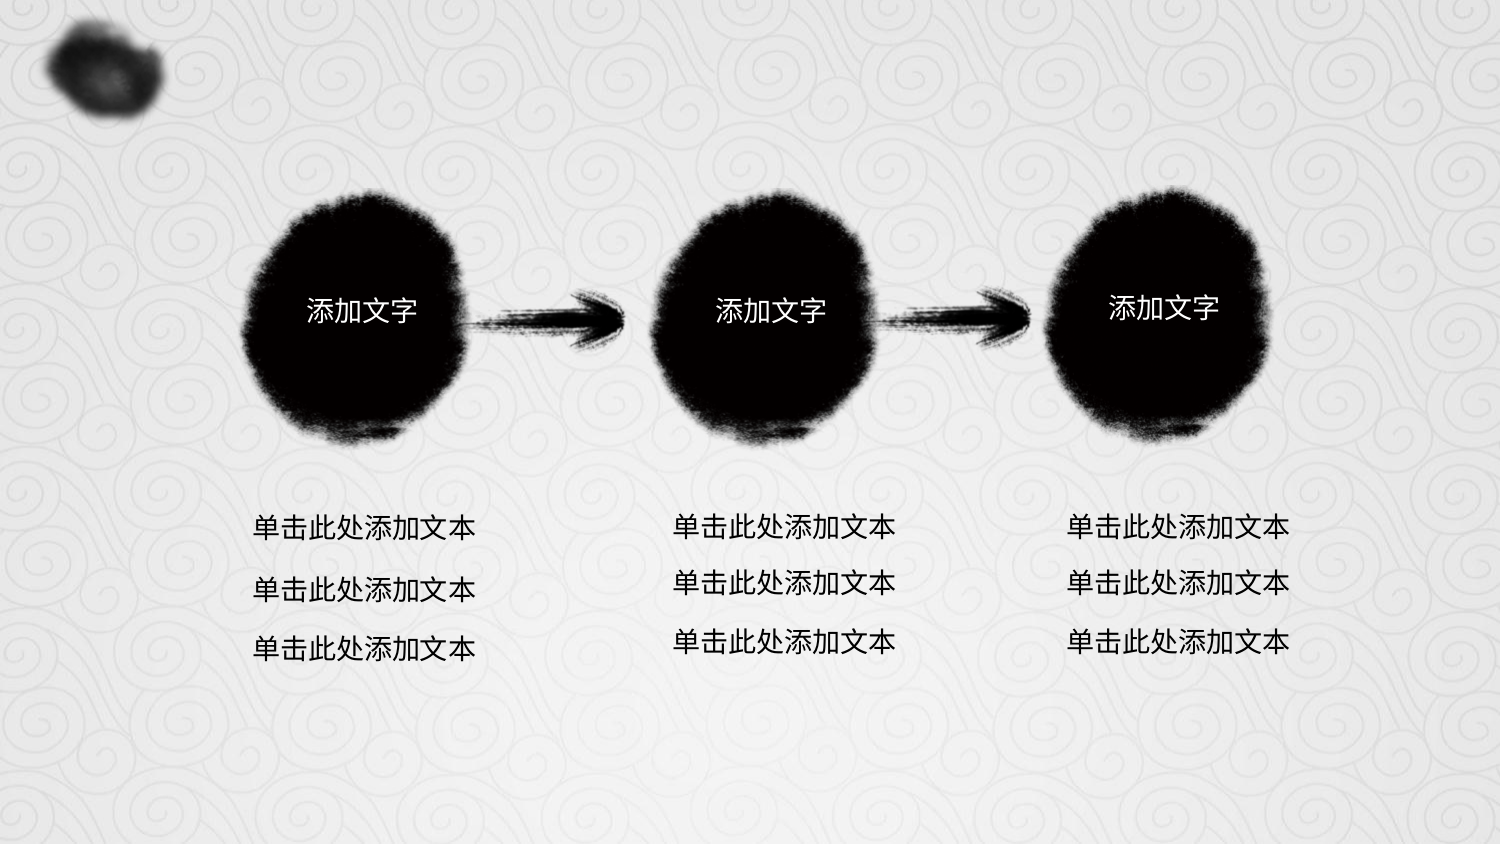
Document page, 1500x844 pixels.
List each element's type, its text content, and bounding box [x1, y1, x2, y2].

text_box 单击此处添加文本 [1051, 558, 1306, 607]
text_box 单击此处添加文本 [658, 558, 912, 607]
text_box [643, 188, 894, 475]
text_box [1037, 185, 1287, 472]
text_box 单击此处添加文本 [1051, 617, 1306, 666]
text_box 单击此处添加文本 [237, 503, 492, 552]
text_box 单击此处添加文本 [658, 501, 912, 551]
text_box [234, 188, 485, 475]
text_box 单击此处添加文本 [658, 617, 912, 666]
text_box 单击此处添加文本 [237, 564, 492, 614]
picture [0, 0, 1500, 844]
text_box 单击此处添加文本 [237, 623, 492, 673]
text_box 单击此处添加文本 [1051, 501, 1306, 551]
